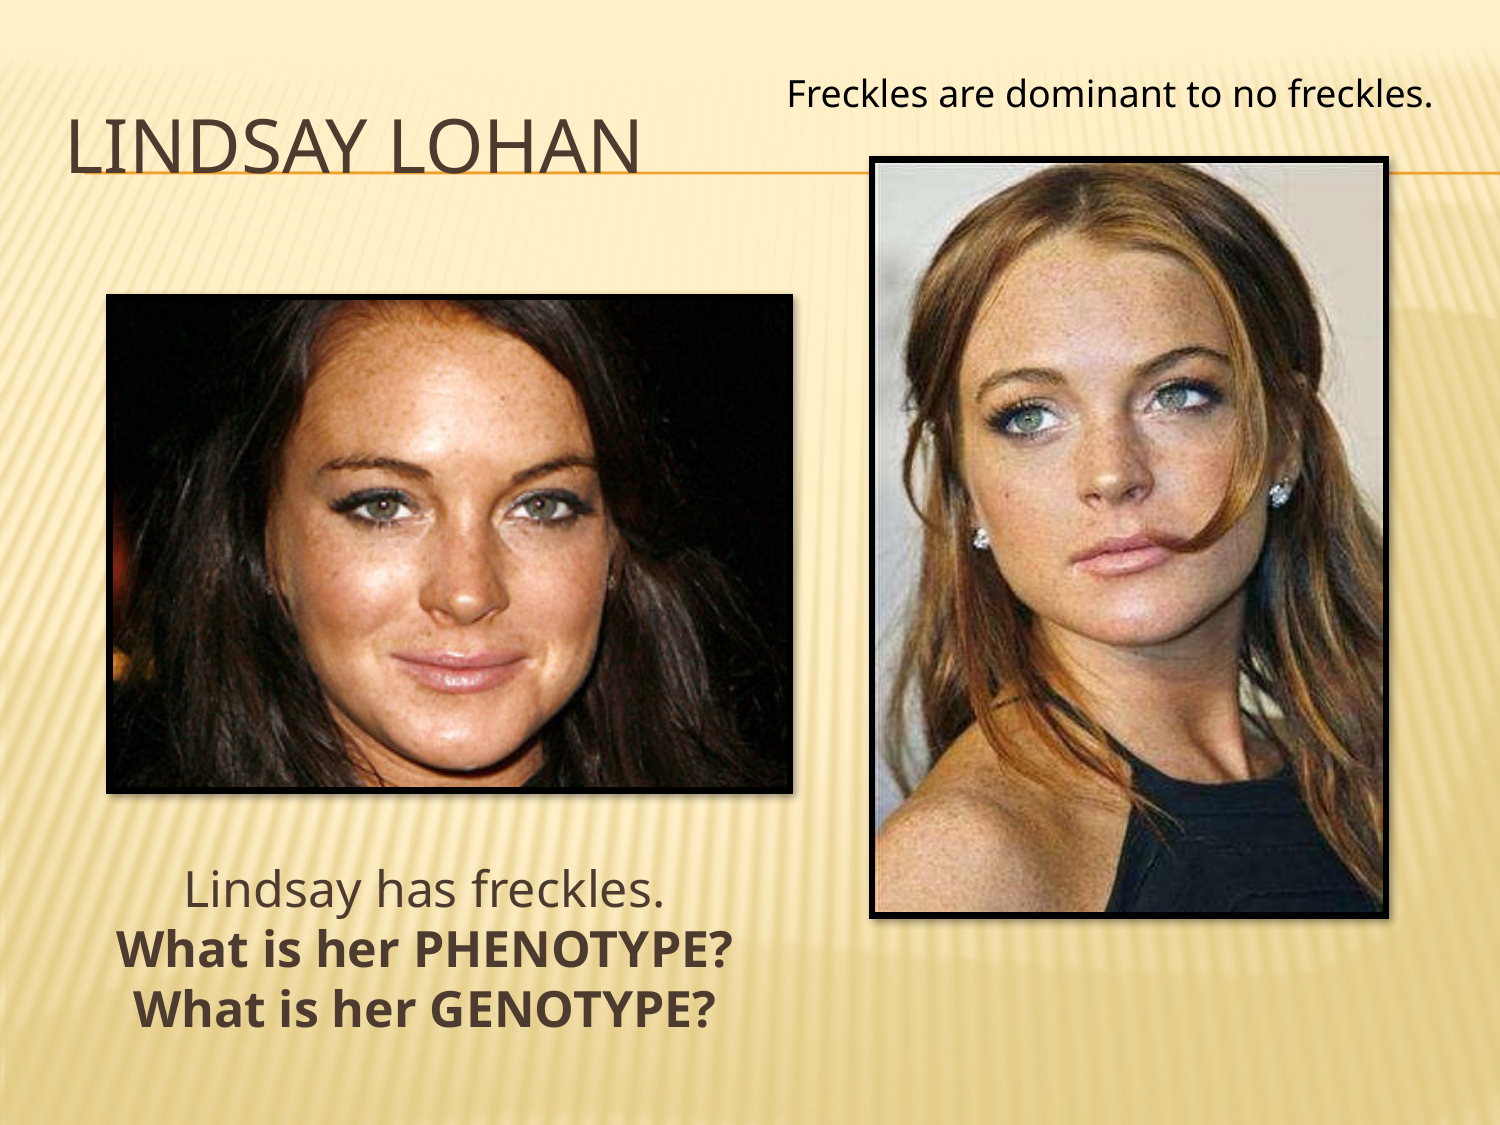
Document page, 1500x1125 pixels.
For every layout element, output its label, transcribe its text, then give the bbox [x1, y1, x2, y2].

title Lindsay Lohan [50, 75, 1475, 213]
picture [874, 162, 1384, 913]
picture [112, 299, 788, 788]
text_box Freckles are dominant to no freckles. [771, 62, 1450, 123]
text_box Lindsay has freckles. What is her PHENOTYPE? What is her GENOTYPE? [49, 849, 800, 1045]
